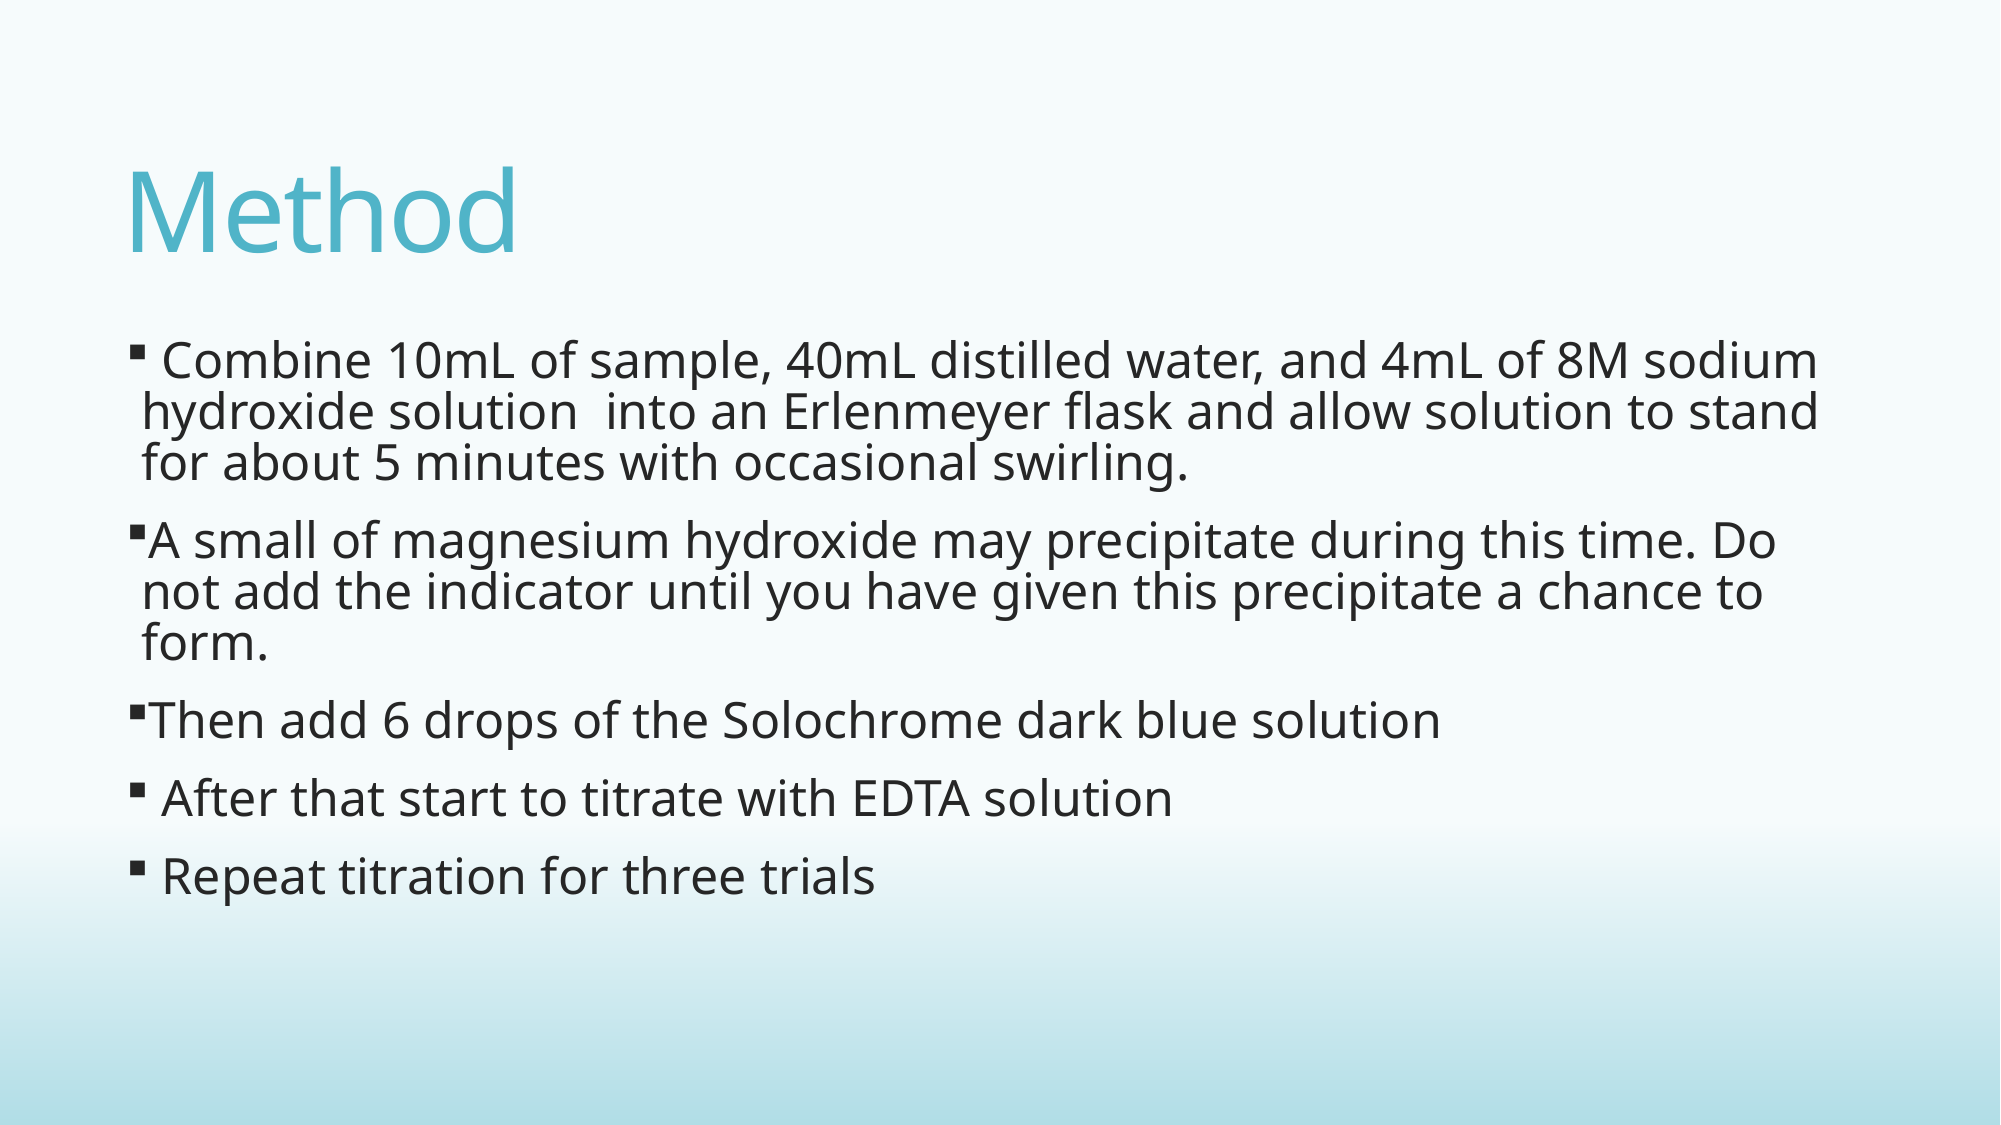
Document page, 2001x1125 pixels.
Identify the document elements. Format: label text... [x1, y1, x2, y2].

title Method [107, 81, 1875, 354]
list Combine 10mL of sample, 40mL distilled water, and 4mL of 8M sodium hydroxide solution into an Erlenmeyer flask and allow solution to stand for about 5 minutes with occasional swirling. A small of magnesium hydroxide may precipitate during this time. Do not add the indicator until you have given this precipitate a chance to form. Then add 6 drops of the Solochrome dark blue solution After that start to titrate with EDTA solution Repeat titration for three trials [111, 329, 1876, 948]
